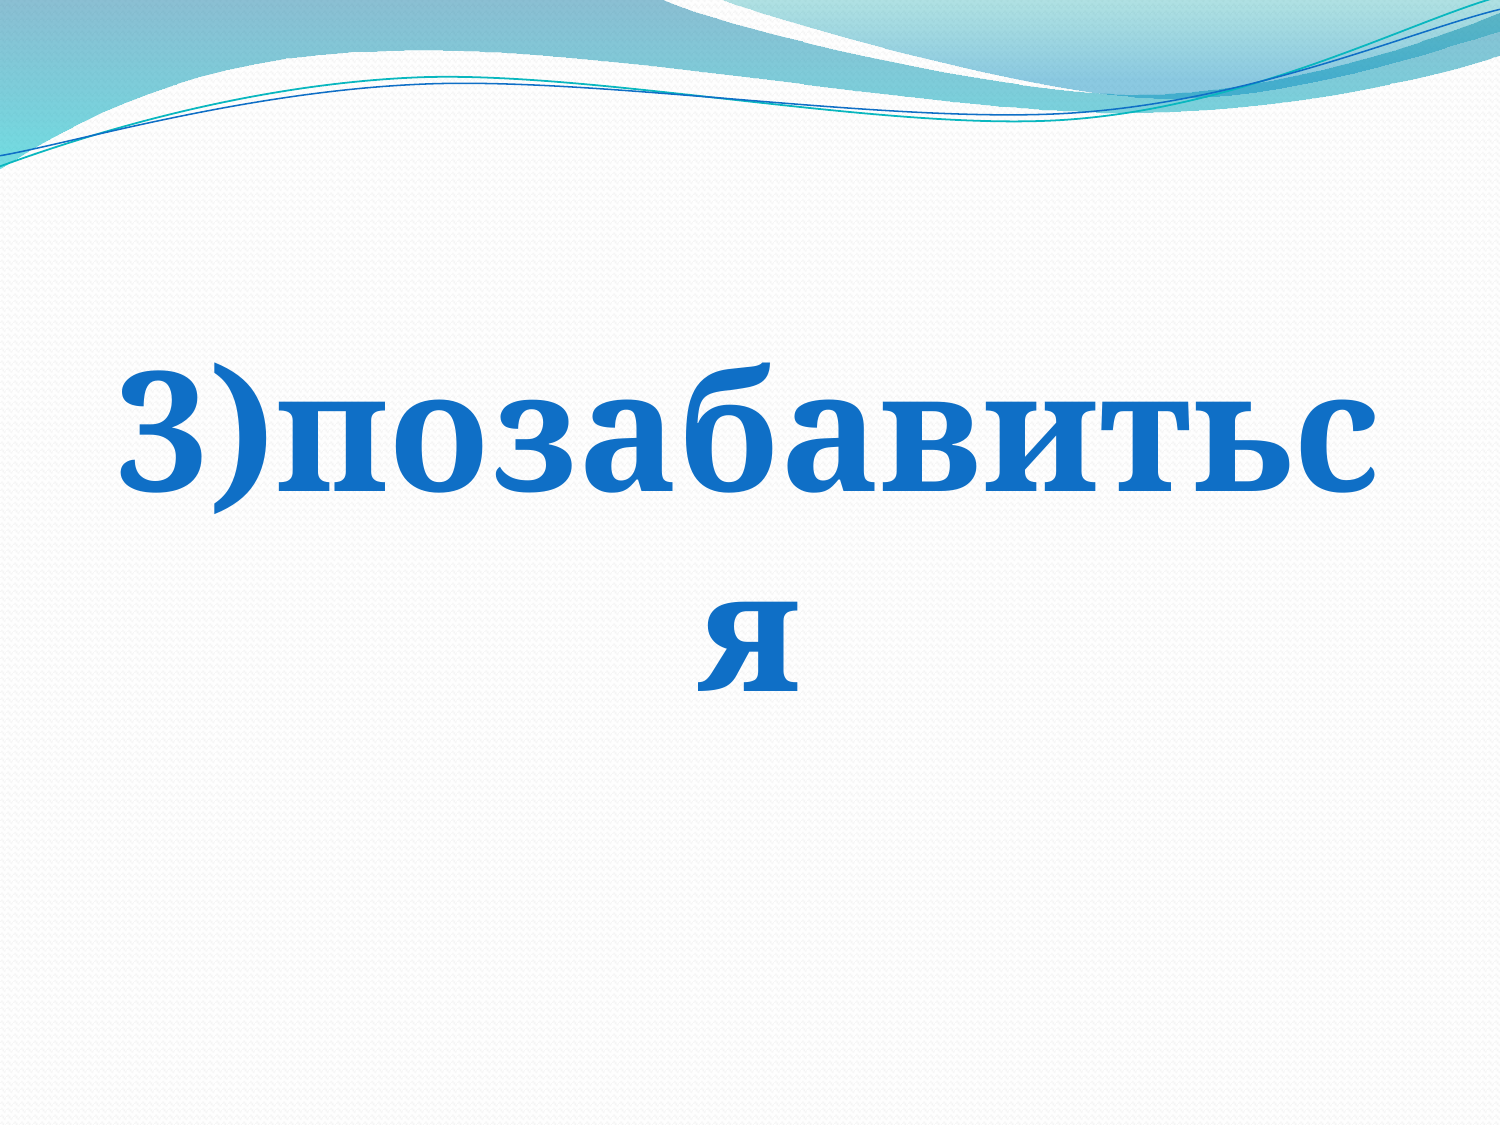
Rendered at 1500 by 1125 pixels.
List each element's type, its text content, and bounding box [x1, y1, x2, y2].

list 3)позабавиться [75, 317, 1425, 1038]
